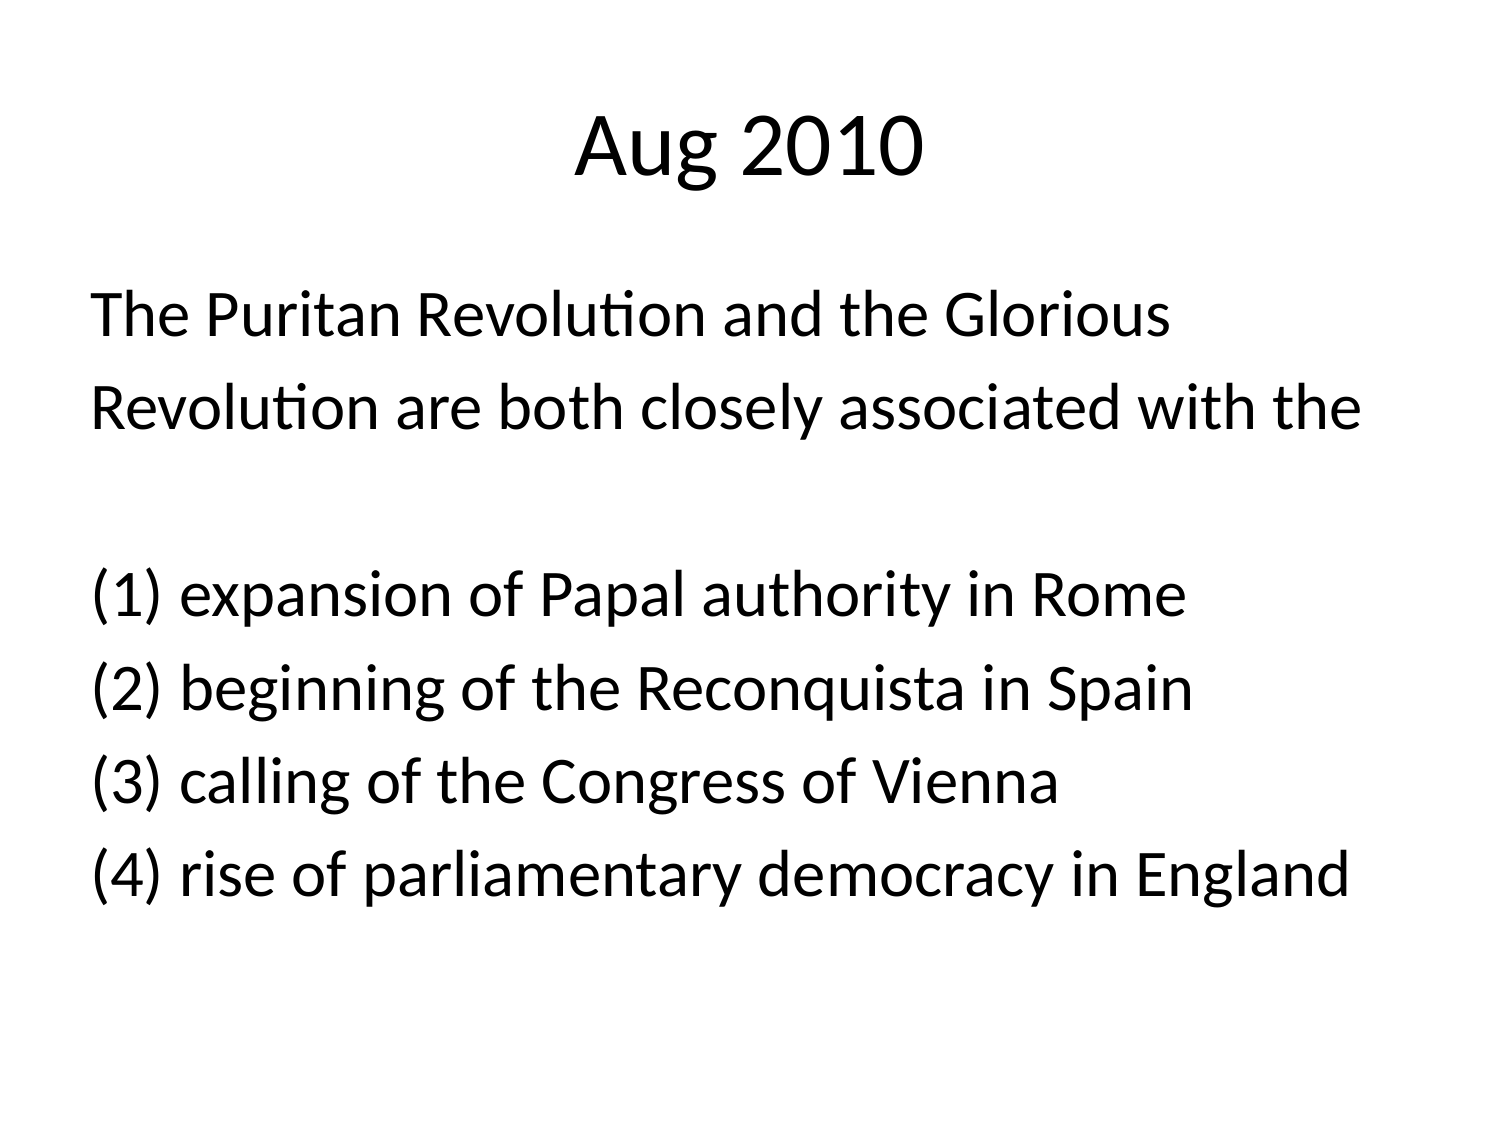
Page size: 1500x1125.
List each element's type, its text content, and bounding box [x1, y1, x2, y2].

title Aug 2010 [75, 45, 1425, 233]
list The Puritan Revolution and the Glorious Revolution are both closely associated with the (1) expansion of Papal authority in Rome (2) beginning of the Reconquista in Spain (3) calling of the Congress of Vienna (4) rise of parliamentary democracy in England [75, 262, 1425, 1005]
